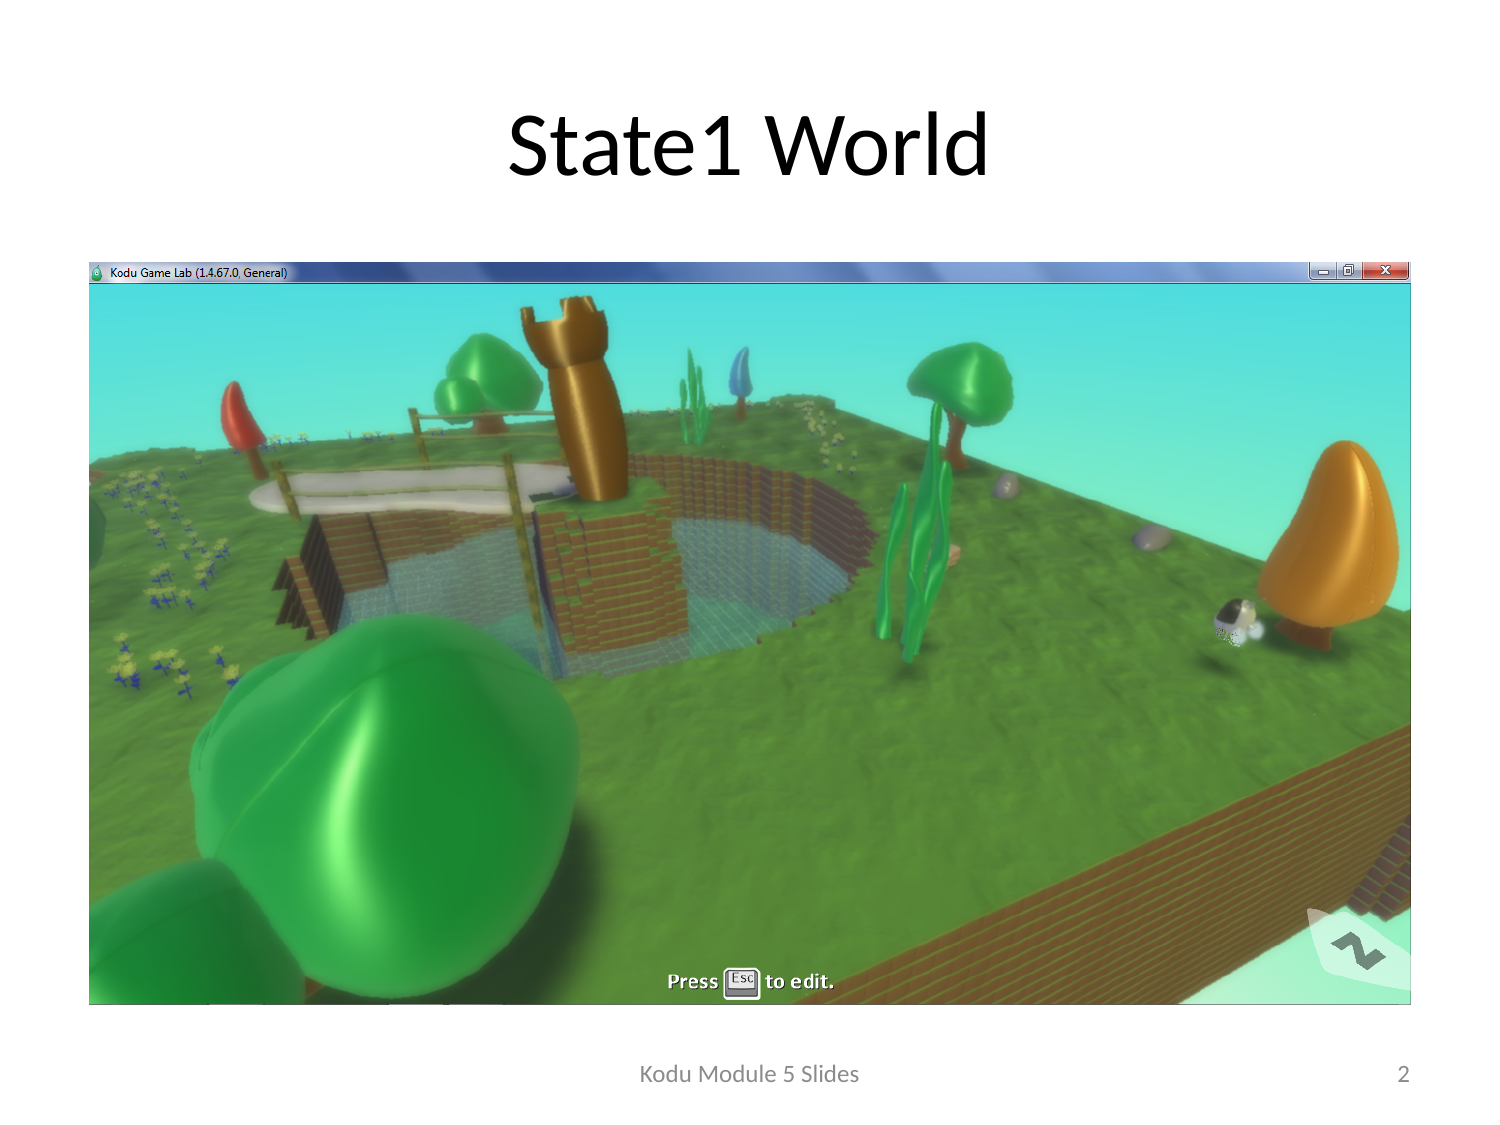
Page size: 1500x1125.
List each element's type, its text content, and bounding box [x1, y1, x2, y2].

title State1 World [75, 45, 1425, 233]
slide_number 2 [1074, 1042, 1425, 1103]
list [89, 262, 1411, 1006]
footer Kodu Module 5 Slides [512, 1042, 988, 1103]
